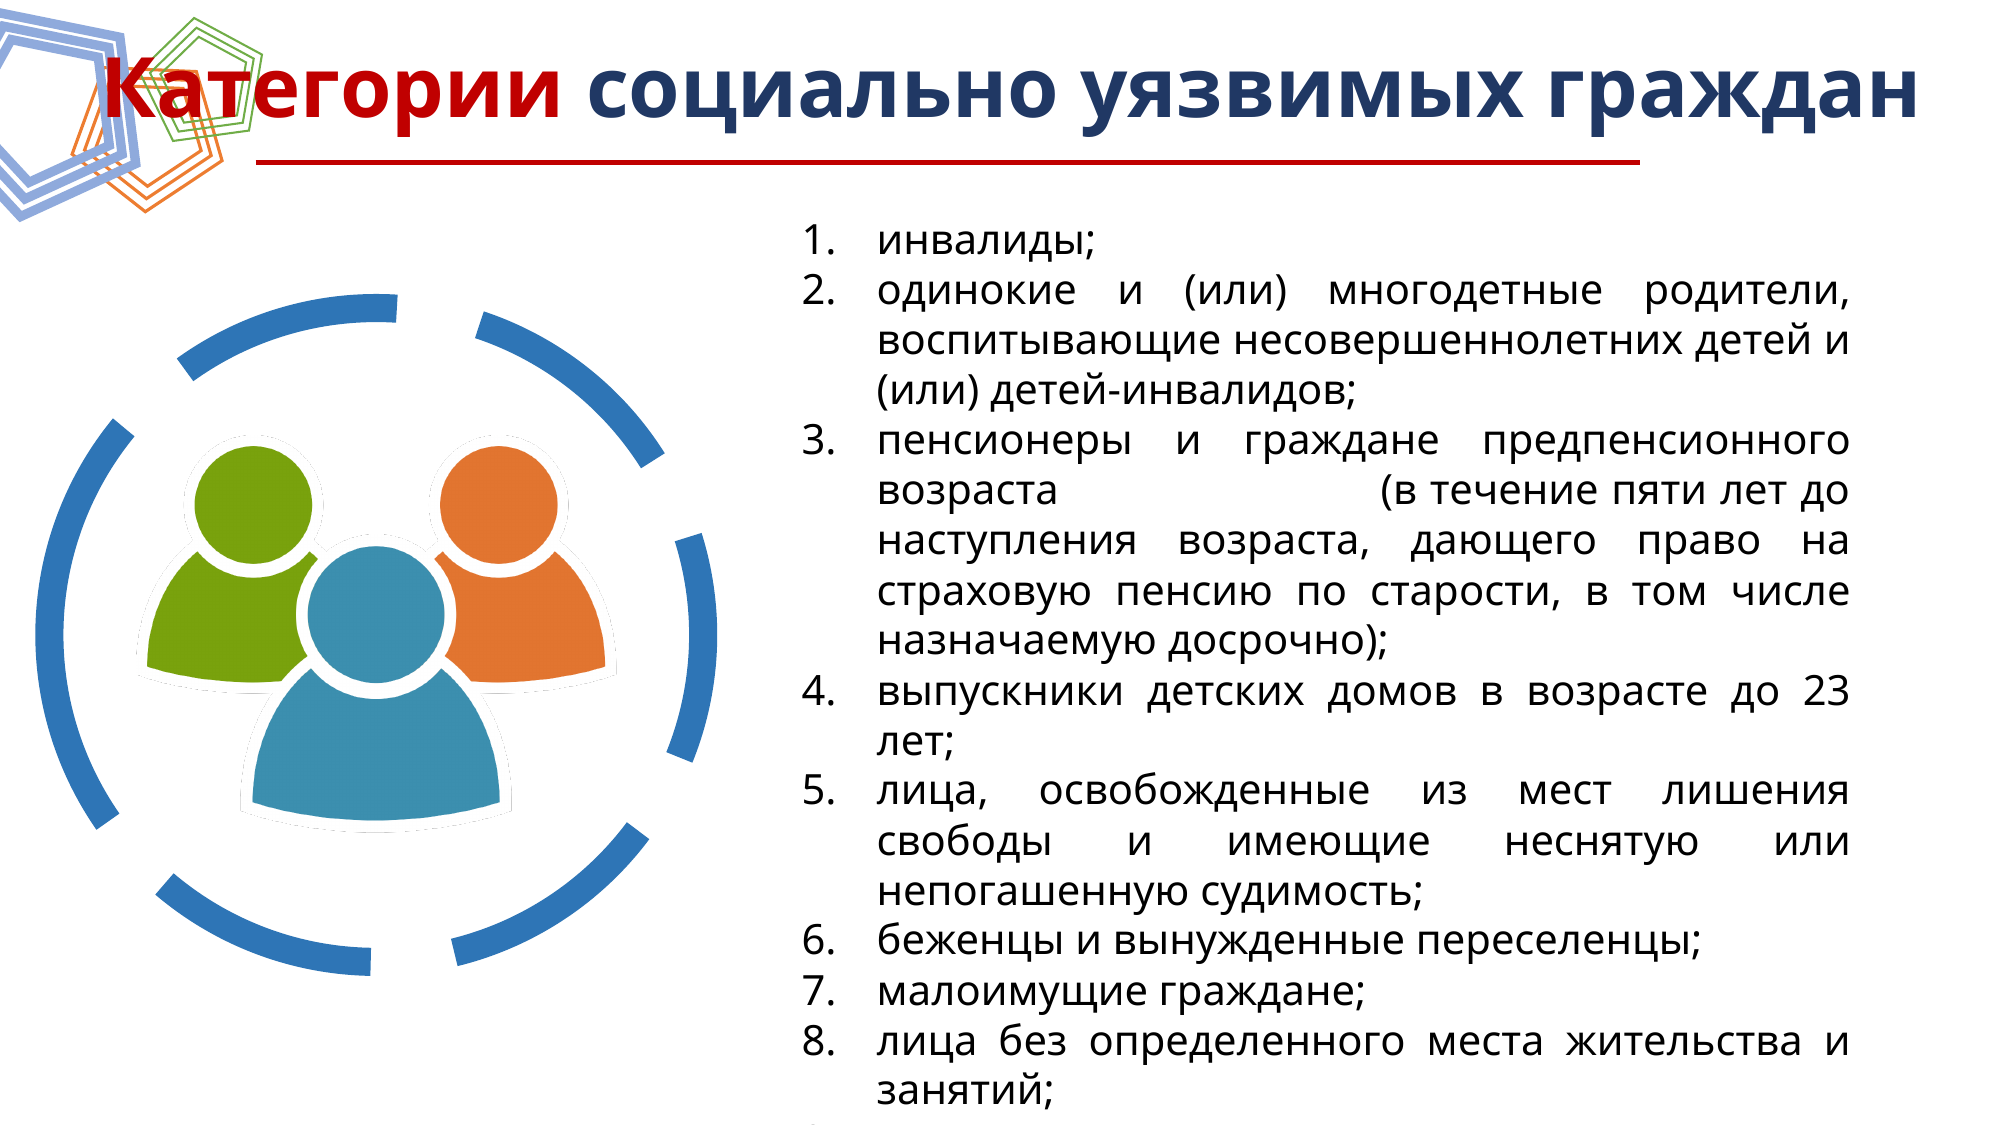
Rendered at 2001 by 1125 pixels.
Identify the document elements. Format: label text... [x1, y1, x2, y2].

text_box [145, 306, 606, 402]
text_box [48, 453, 103, 815]
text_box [0, 0, 268, 207]
text_box инвалиды; одинокие и (или) многодетные родители, воспитывающие несовершеннолетних детей и (или) детей-инвалидов; пенсионеры и граждане предпенсионного возраста (в течение пяти лет до наступления возраста, дающего право на страховую пенсию по старости, в том числе назначаемую досрочно); выпускники детских домов в возрасте до 23 лет; лица, освобожденные из мест лишения свободы и имеющие неснятую или непогашенную судимость; беженцы и вынужденные переселенцы; малоимущие граждане; лица без определенного места жительства и занятий; граждане, признанные нуждающимися в социальном обслуживании. [786, 205, 1866, 1125]
text_box Категории социально уязвимых граждан [268, 26, 1938, 142]
text_box [649, 452, 705, 818]
picture [103, 402, 649, 868]
text_box [147, 868, 607, 963]
